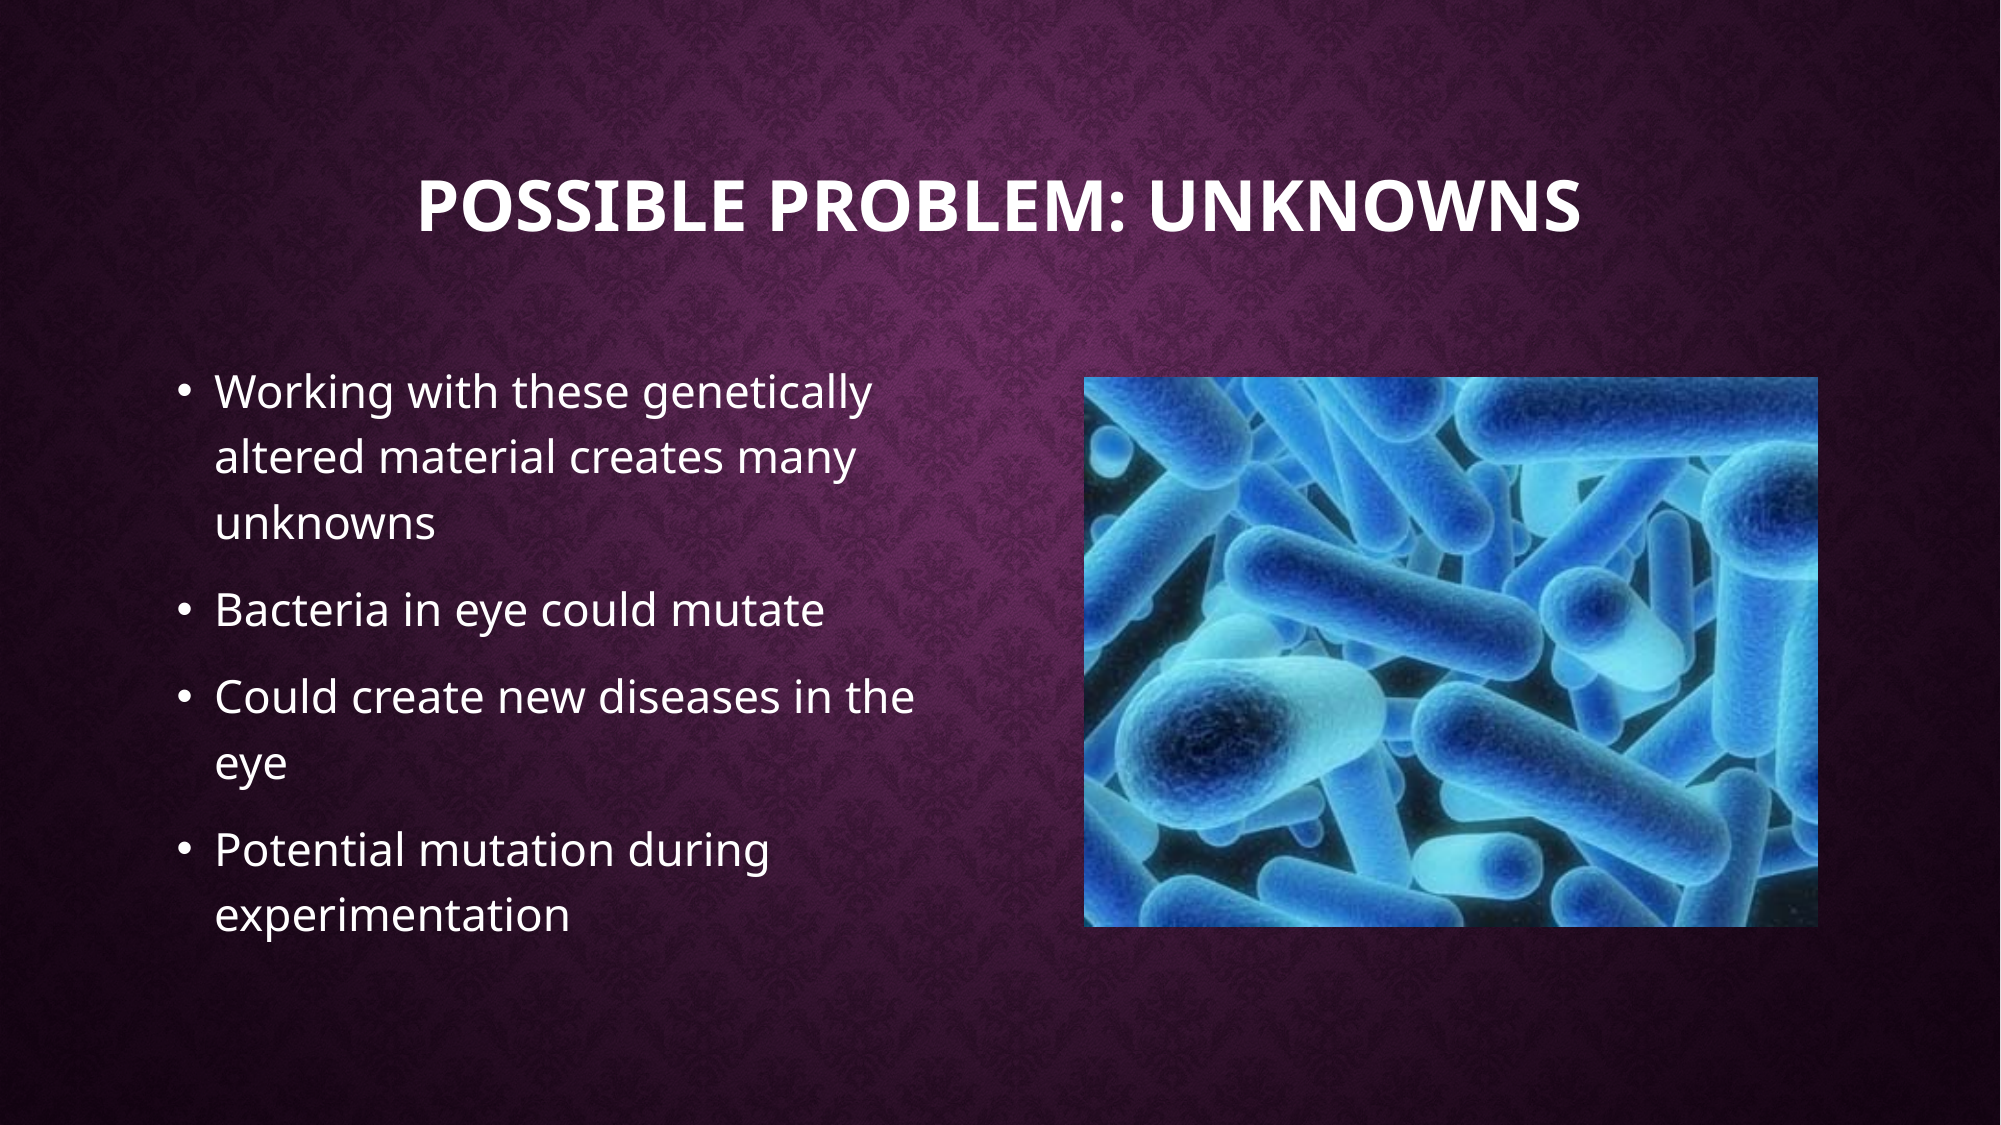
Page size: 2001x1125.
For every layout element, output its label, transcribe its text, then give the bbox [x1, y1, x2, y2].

picture [1083, 376, 1818, 928]
title Possible Problem: Unknowns [149, 99, 1849, 318]
list Working with these genetically altered material creates many unknowns Bacteria in eye could mutate Could create new diseases in the eye Potential mutation during experimentation [161, 343, 1000, 950]
